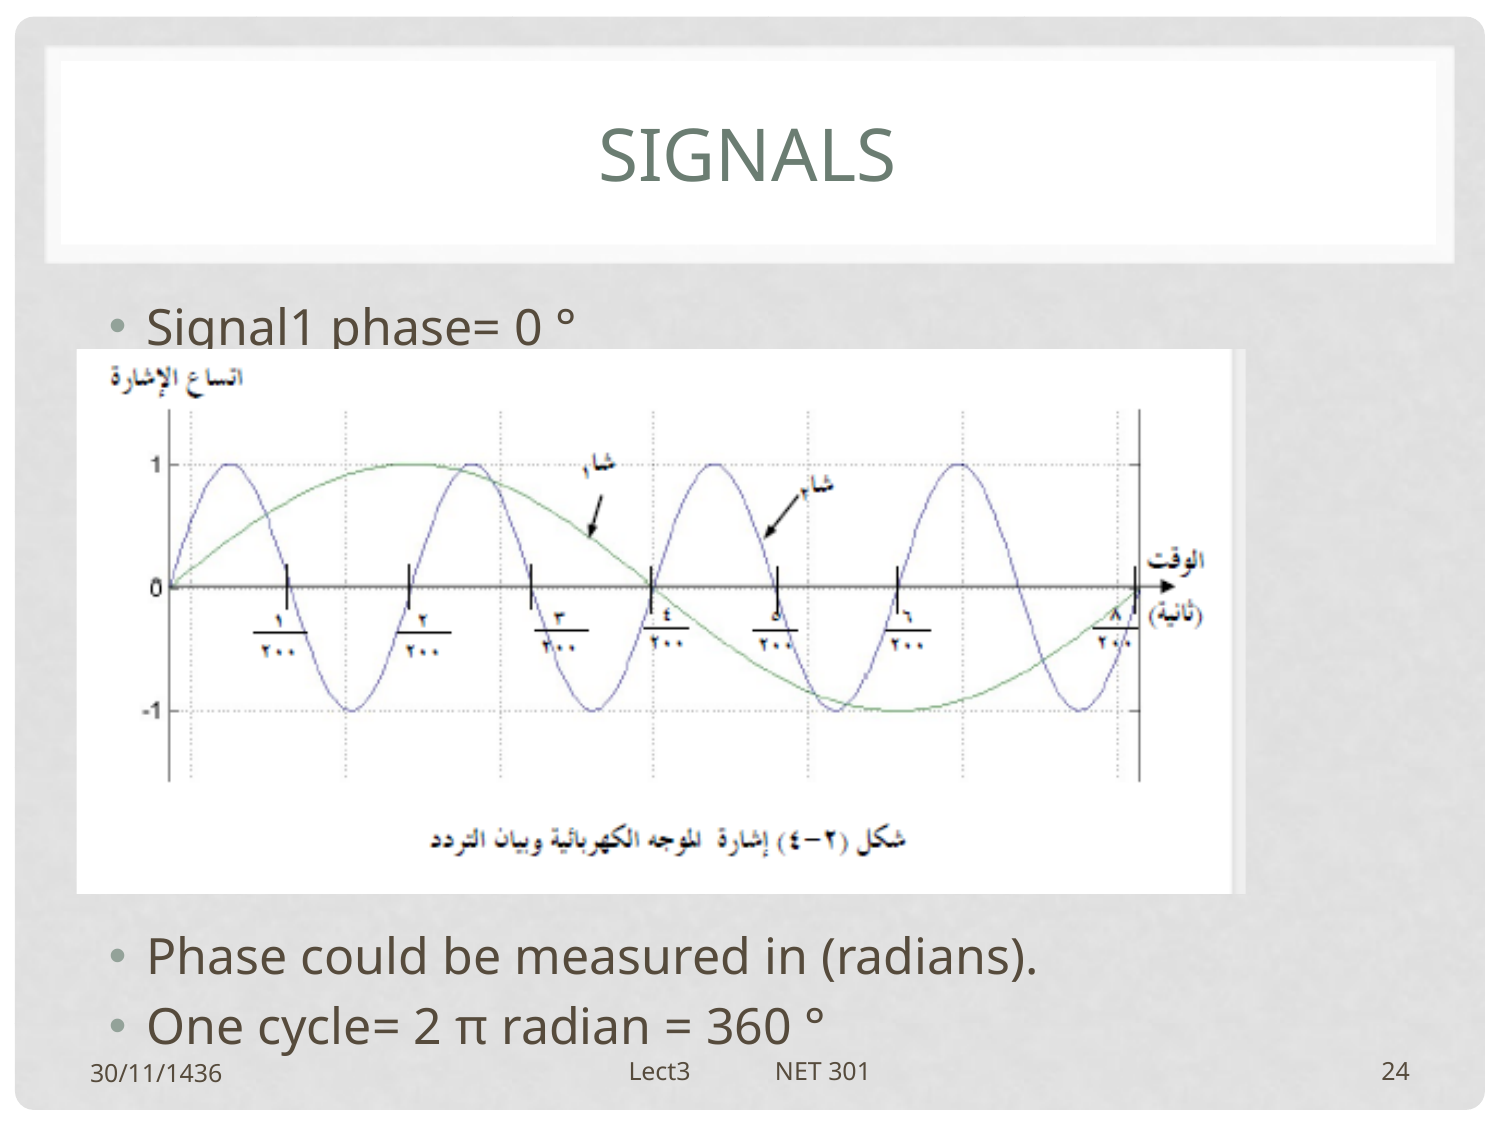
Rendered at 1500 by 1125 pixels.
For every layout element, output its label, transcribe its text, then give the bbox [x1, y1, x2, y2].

footer Lect3 NET 301 [512, 1042, 988, 1103]
list Signal1 phase= 0 ° Phase could be measured in (radians). One cycle= 2 π radian = 360 ° [75, 287, 1425, 1071]
picture [76, 349, 1246, 894]
slide_number 24 [1074, 1042, 1425, 1103]
title Signals [69, 66, 1425, 238]
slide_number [75, 1042, 425, 1103]
